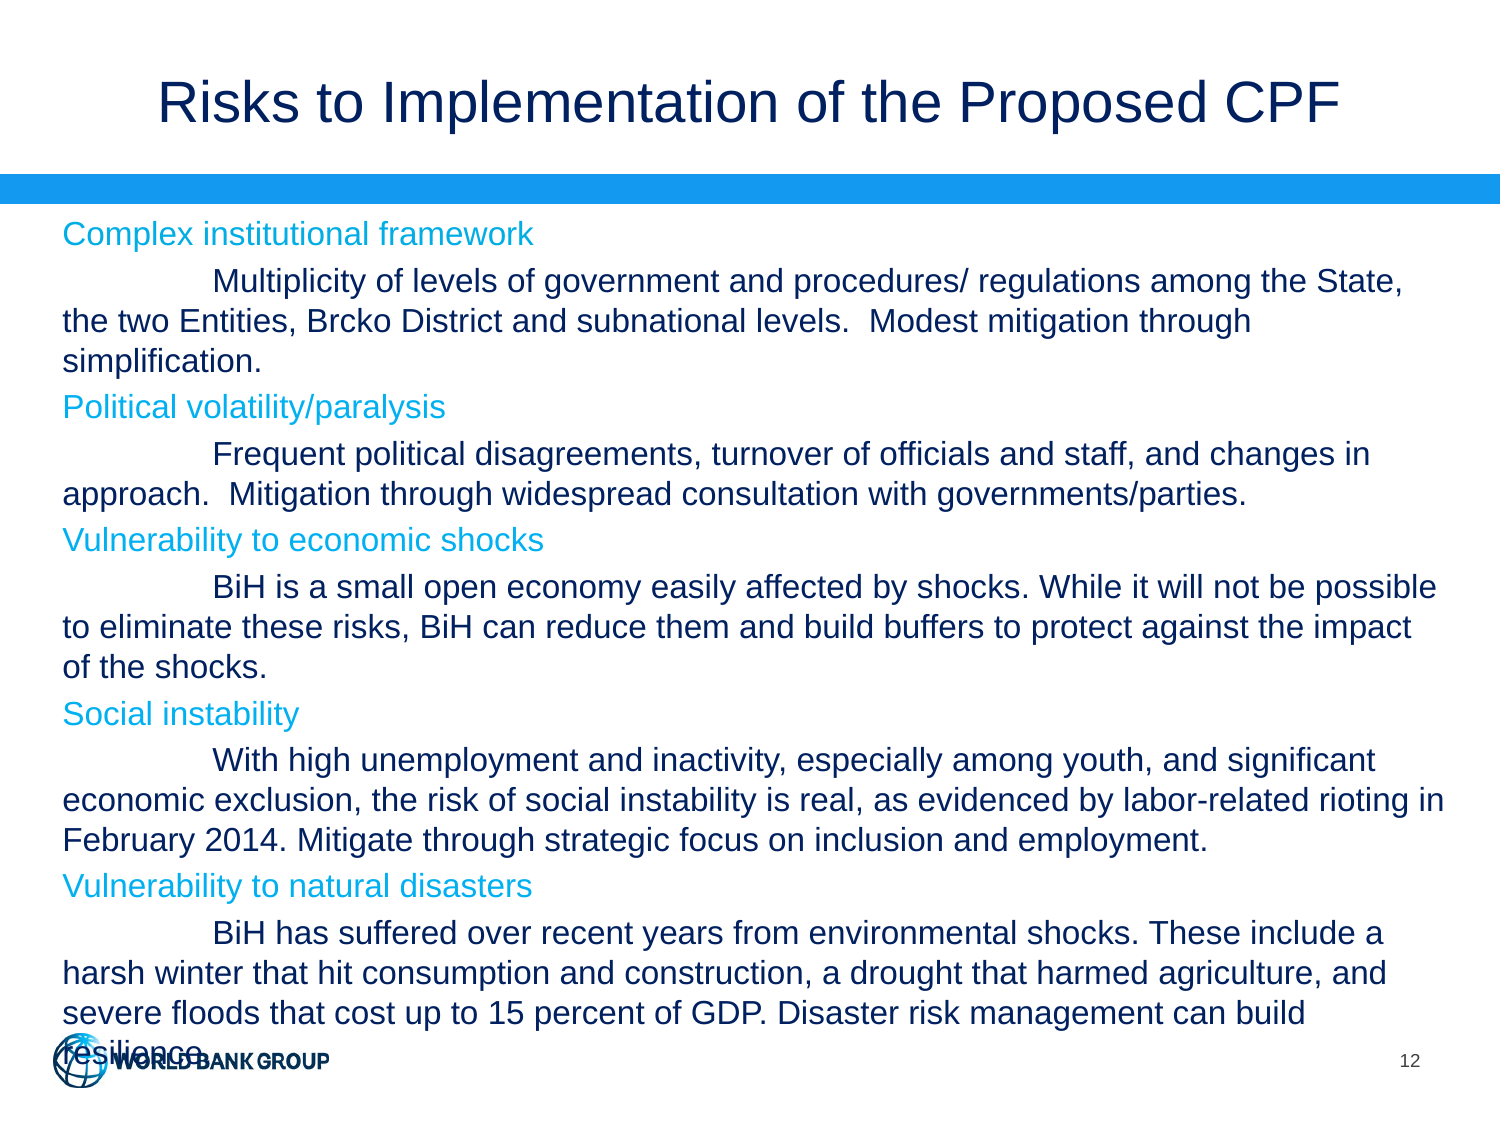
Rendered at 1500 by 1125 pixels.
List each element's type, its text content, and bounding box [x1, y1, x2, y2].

picture [53, 1033, 62, 1088]
title Risks to Implementation of the Proposed CPF [53, 42, 1447, 138]
list Complex institutional framework Multiplicity of levels of government and procedures/ regulations among the State, the two Entities, Brcko District and subnational levels. Modest mitigation through simplification. Political volatility/paralysis Frequent political disagreements, turnover of officials and staff, and changes in approach. Mitigation through widespread consultation with governments/parties. Vulnerability to economic shocks BiH is a small open economy easily affected by shocks. While it will not be possible to eliminate these risks, BiH can reduce them and build buffers to protect against the impact of the shocks. Social instability With high unemployment and inactivity, especially among youth, and significant economic exclusion, the risk of social instability is real, as evidenced by labor-related rioting in February 2014. Mitigate through strategic focus on inclusion and employment. Vulnerability to natural disasters BiH has suffered over recent years from environmental shocks. These include a harsh winter that hit consumption and construction, a drought that harmed agriculture, and severe floods that cost up to 15 percent of GDP. Disaster risk management can build resilience. [62, 212, 1450, 1125]
picture [0, 174, 1500, 204]
slide_number 12 [1399, 1043, 1447, 1079]
